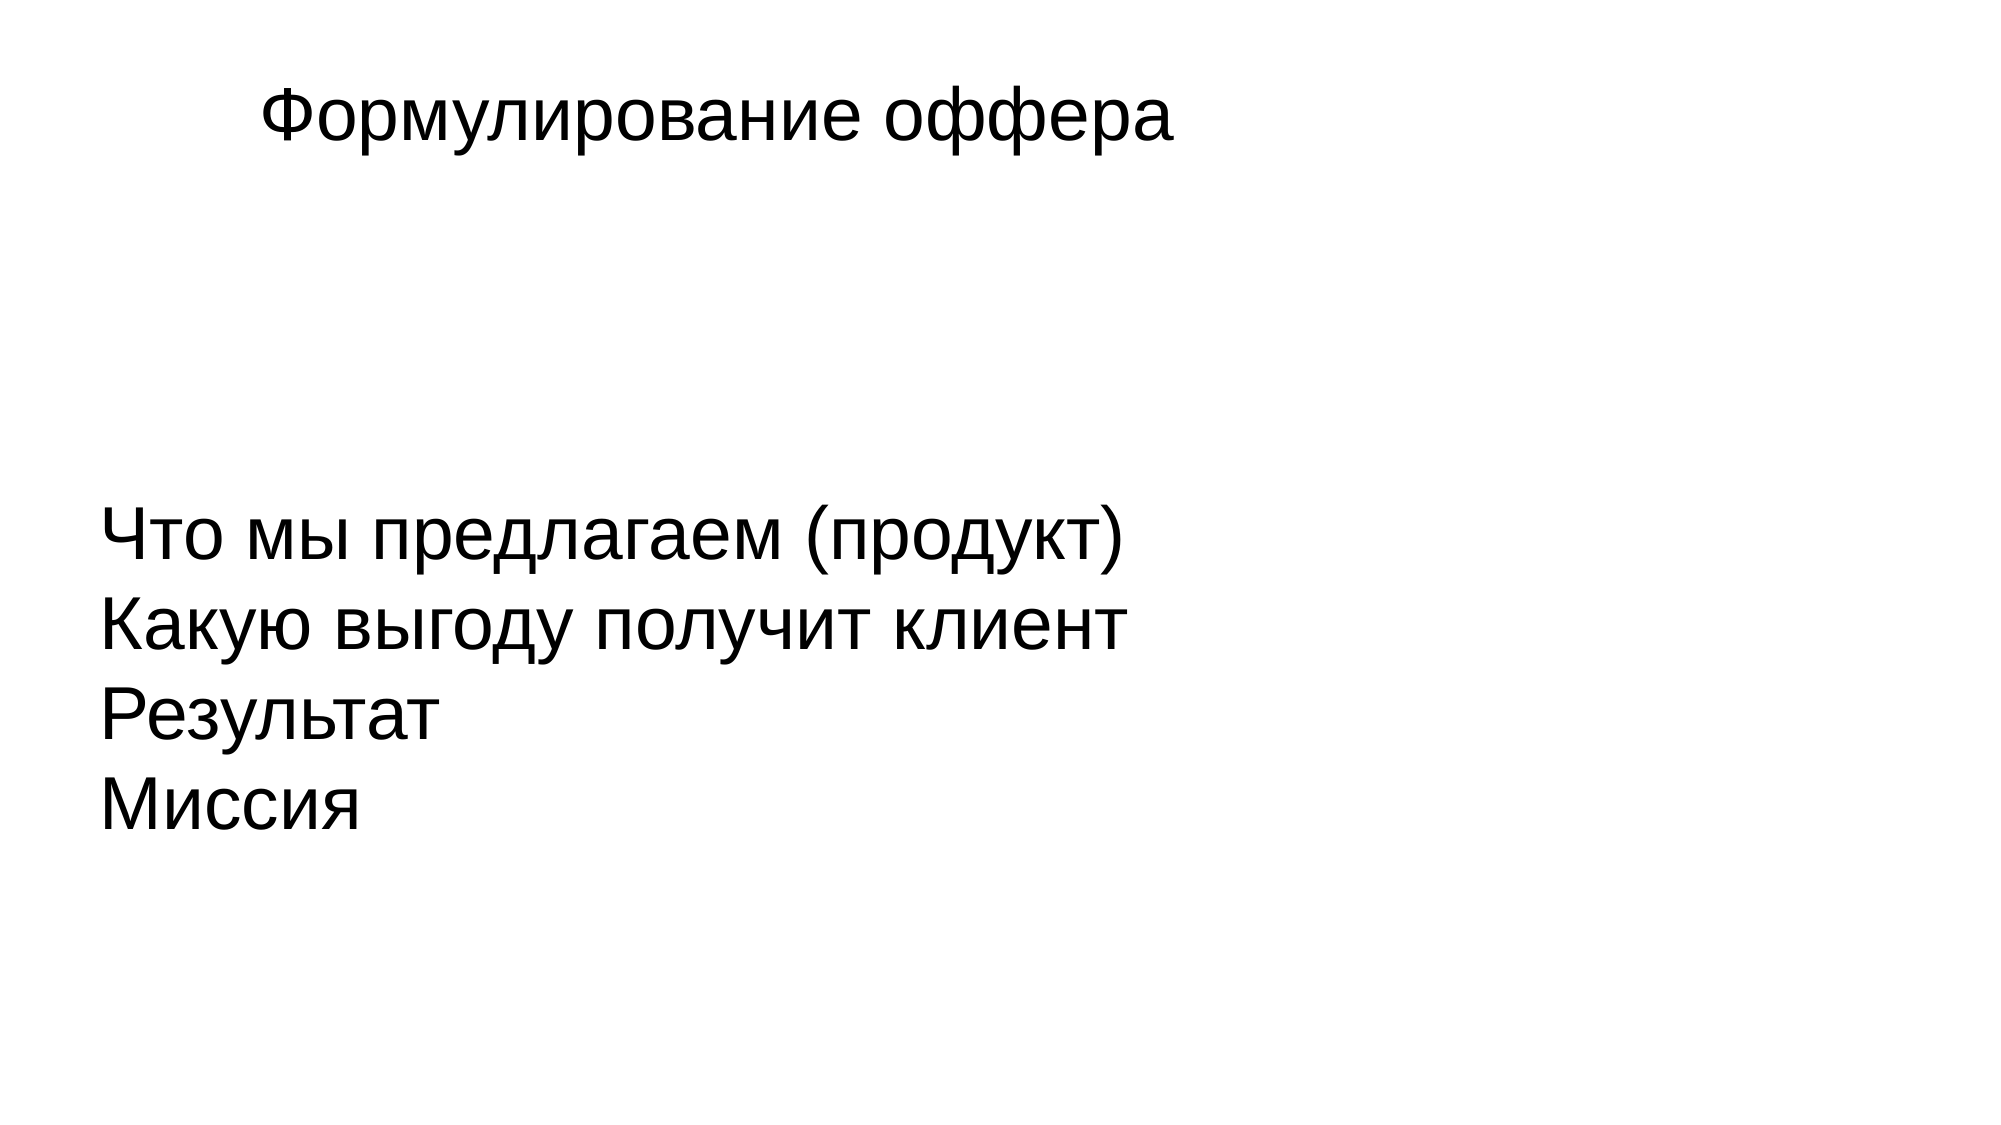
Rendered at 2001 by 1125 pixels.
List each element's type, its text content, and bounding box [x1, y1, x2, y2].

subtitle Что мы предлагаем (продукт) Какую выгоду получит клиент Результат Миссия [99, 263, 1900, 1066]
title Формулирование оффера [259, 49, 1760, 172]
